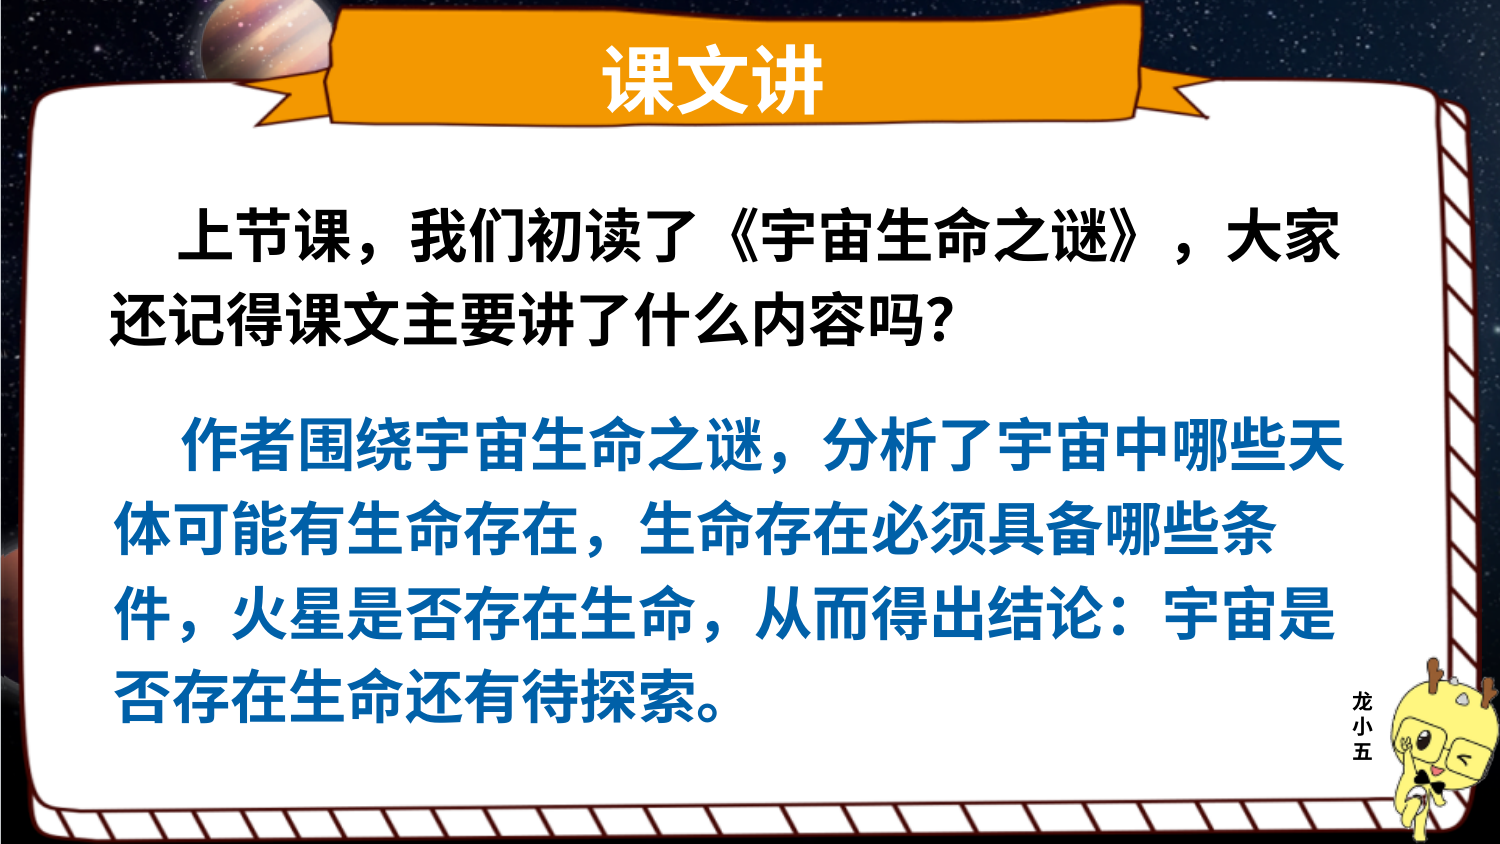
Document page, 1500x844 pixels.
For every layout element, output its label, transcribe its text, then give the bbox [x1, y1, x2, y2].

text_box 课文讲解 [579, 20, 921, 137]
text_box 作者围绕宇宙生命之谜，分析了宇宙中哪些天体可能有生命存在，生命存在必须具备哪些条件，火星是否存在生命，从而得出结论：宇宙是否存在生命还有待探索。 [99, 387, 1408, 738]
text_box 上节课，我们初读了《宇宙生命之谜》，大家还记得课文主要讲了什么内容吗？ [95, 178, 1405, 361]
picture [0, 0, 1500, 844]
